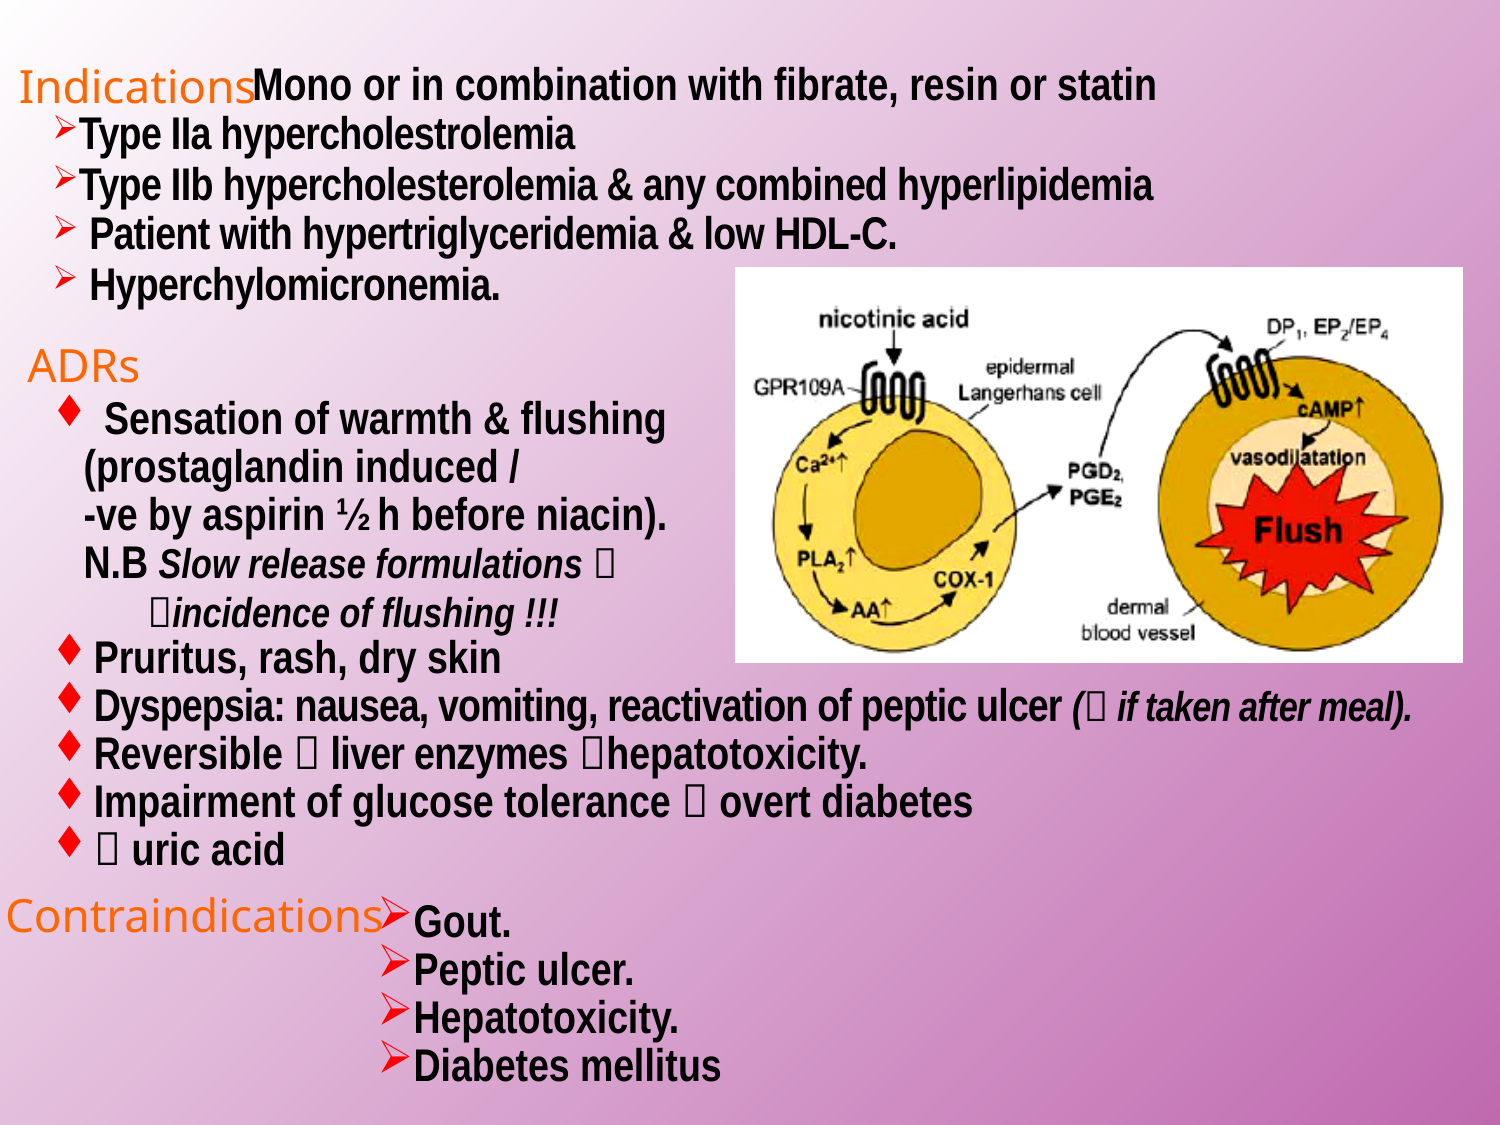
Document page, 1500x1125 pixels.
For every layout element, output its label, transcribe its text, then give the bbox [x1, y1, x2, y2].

picture [735, 266, 1463, 663]
text_box Gout. Peptic ulcer. Hepatotoxicity. Diabetes mellitus [362, 891, 763, 1098]
text_box Mono or in combination with fibrate, resin or statin [237, 47, 1250, 118]
text_box ADRs [12, 329, 156, 399]
text_box Indications [4, 50, 237, 120]
text_box Contraindications [0, 878, 399, 949]
text_box Type IIa hypercholestrolemia Type IIb hypercholesterolemia & any combined hyperlipidemia Patient with hypertriglyceridemia & low HDL-C. Hyperchylomicronemia. [37, 106, 1200, 317]
text_box Sensation of warmth & flushing (prostaglandin induced / -ve by aspirin ½ h before niacin). N.B Slow release formulations  incidence of flushing !!! Pruritus, rash, dry skin Dyspepsia: nausea, vomiting, reactivation of peptic ulcer ( if taken after meal). Reversible  liver enzymes hepatotoxicity. Impairment of glucose tolerance  overt diabetes  uric acid [37, 388, 1448, 883]
